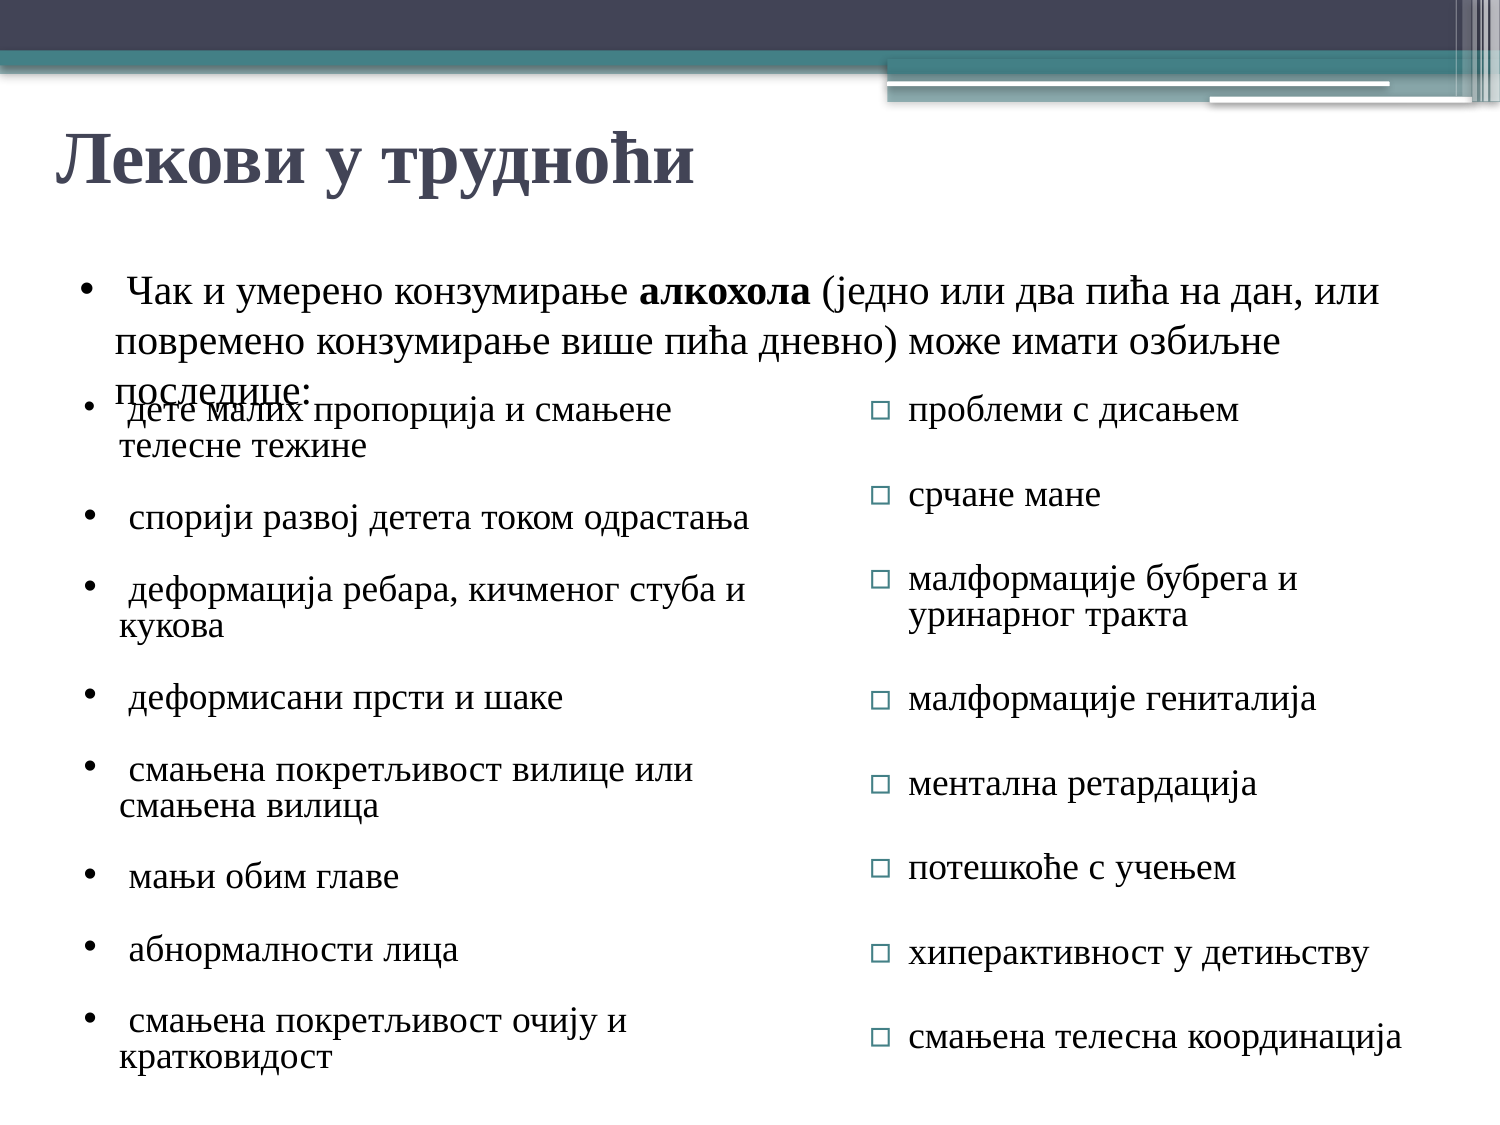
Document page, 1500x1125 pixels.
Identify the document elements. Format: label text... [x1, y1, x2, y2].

list проблеми с дисањем срчане мане малформације бубрега и уринарног тракта малформације гениталија ментална ретардација потешкоће с учењем хиперактивност у детињству смањена телесна координација [785, 471, 1448, 1095]
title Лекови у трудноћи [41, 66, 1392, 242]
text_box Чак и умерено конзумирање алкохола (једно или два пића на дан, или повремено конзумирање више пића дневно) може имати озбиљне последице: [64, 255, 1500, 471]
text_box дете малих пропорција и смањене телесне тежине спорији развој детета током одрастања деформација ребара, кичменог стуба и кукова деформисани прсти и шаке смањена покретљивост вилице или смањена вилица мањи обим главе абнормалности лица смањена покретљивост очију и кратковидост [29, 385, 804, 1084]
